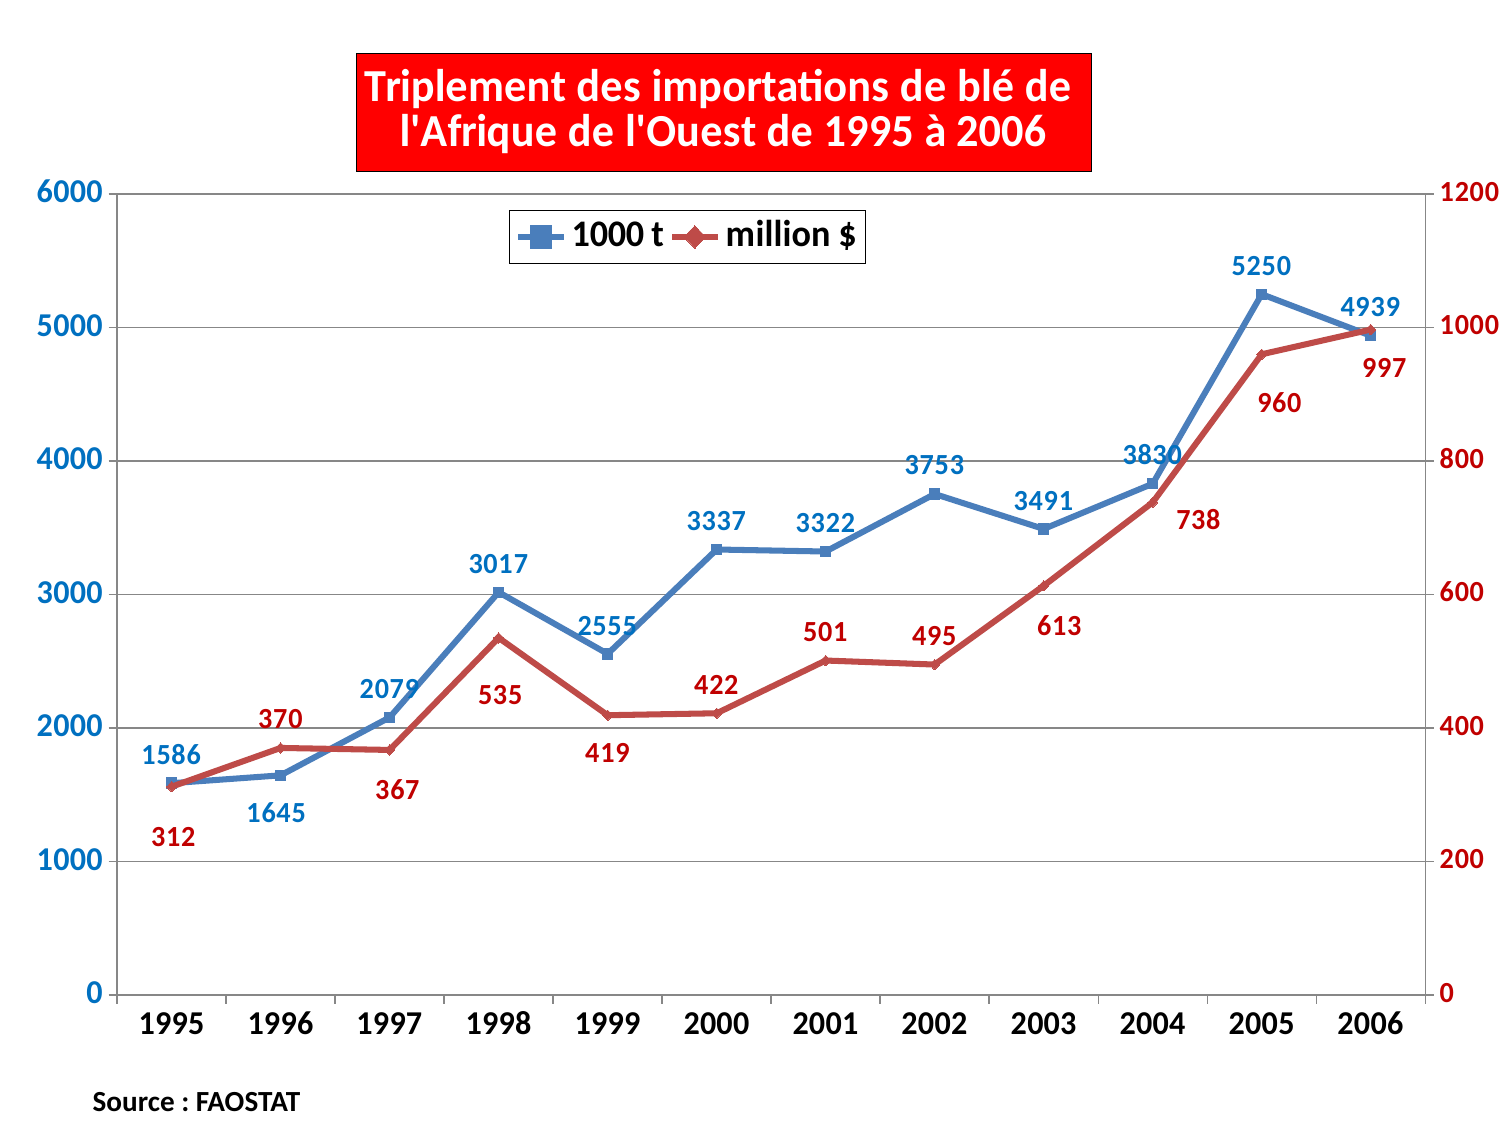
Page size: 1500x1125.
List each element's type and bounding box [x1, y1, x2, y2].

chart [0, 23, 1500, 1125]
